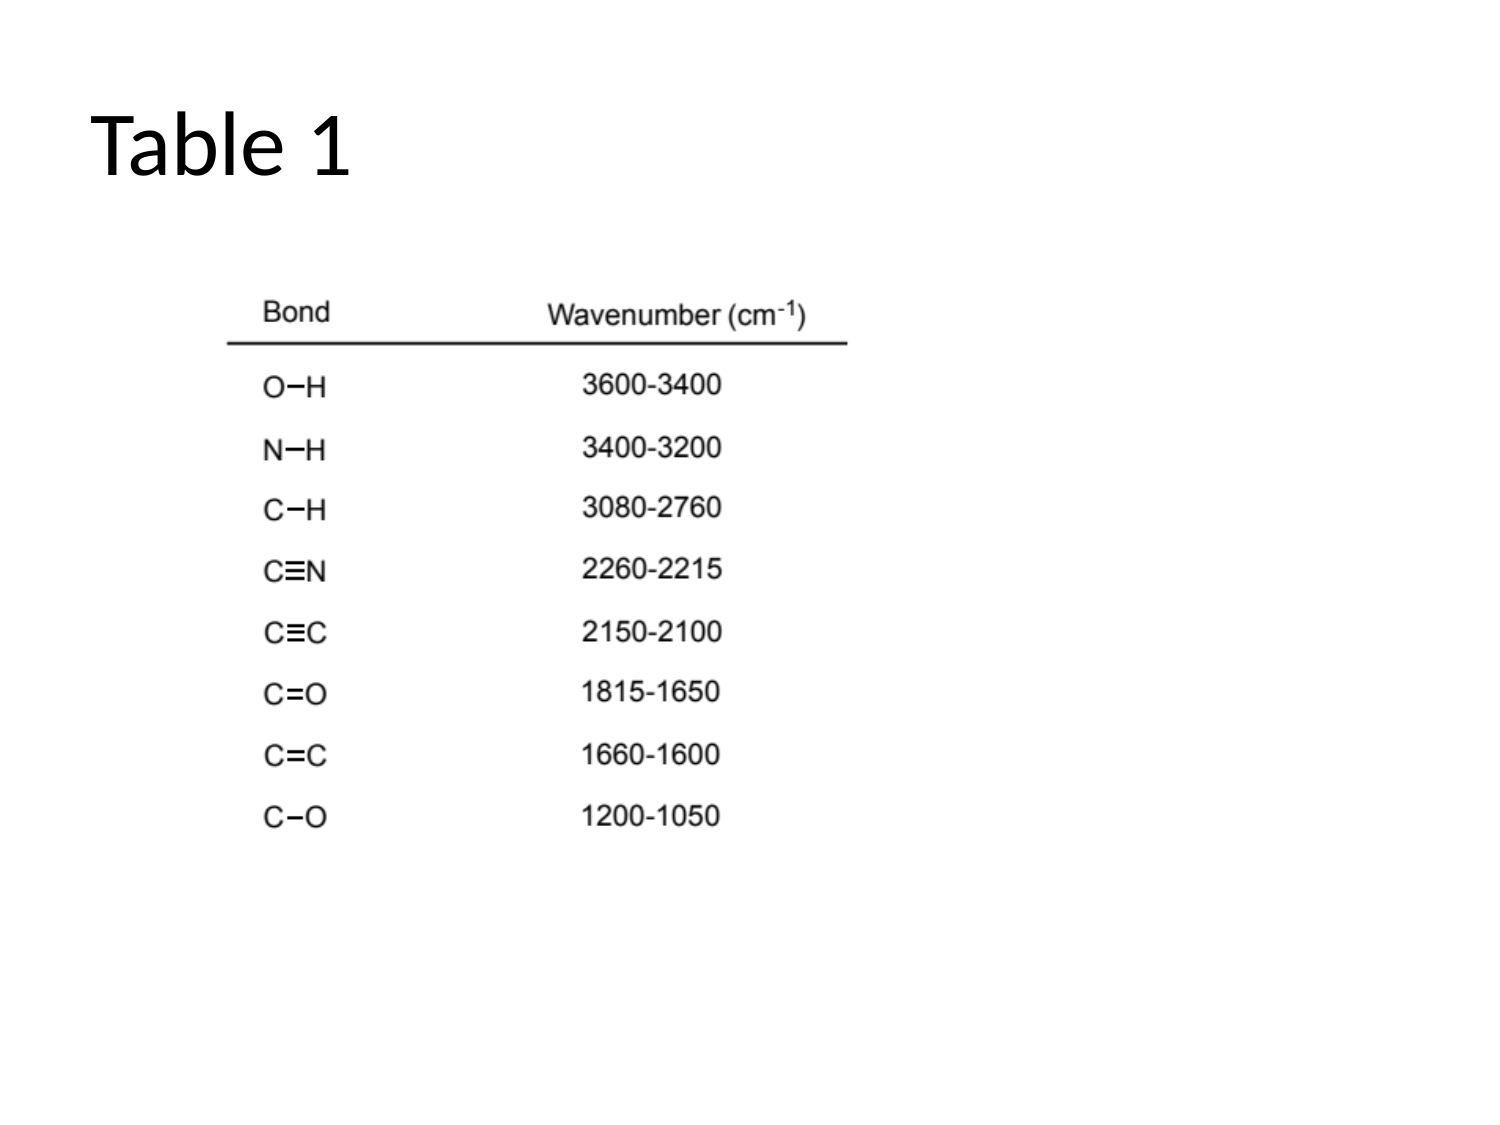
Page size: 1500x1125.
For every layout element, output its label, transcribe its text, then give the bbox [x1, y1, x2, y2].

title Table 1 [75, 45, 1425, 233]
picture [223, 289, 852, 834]
